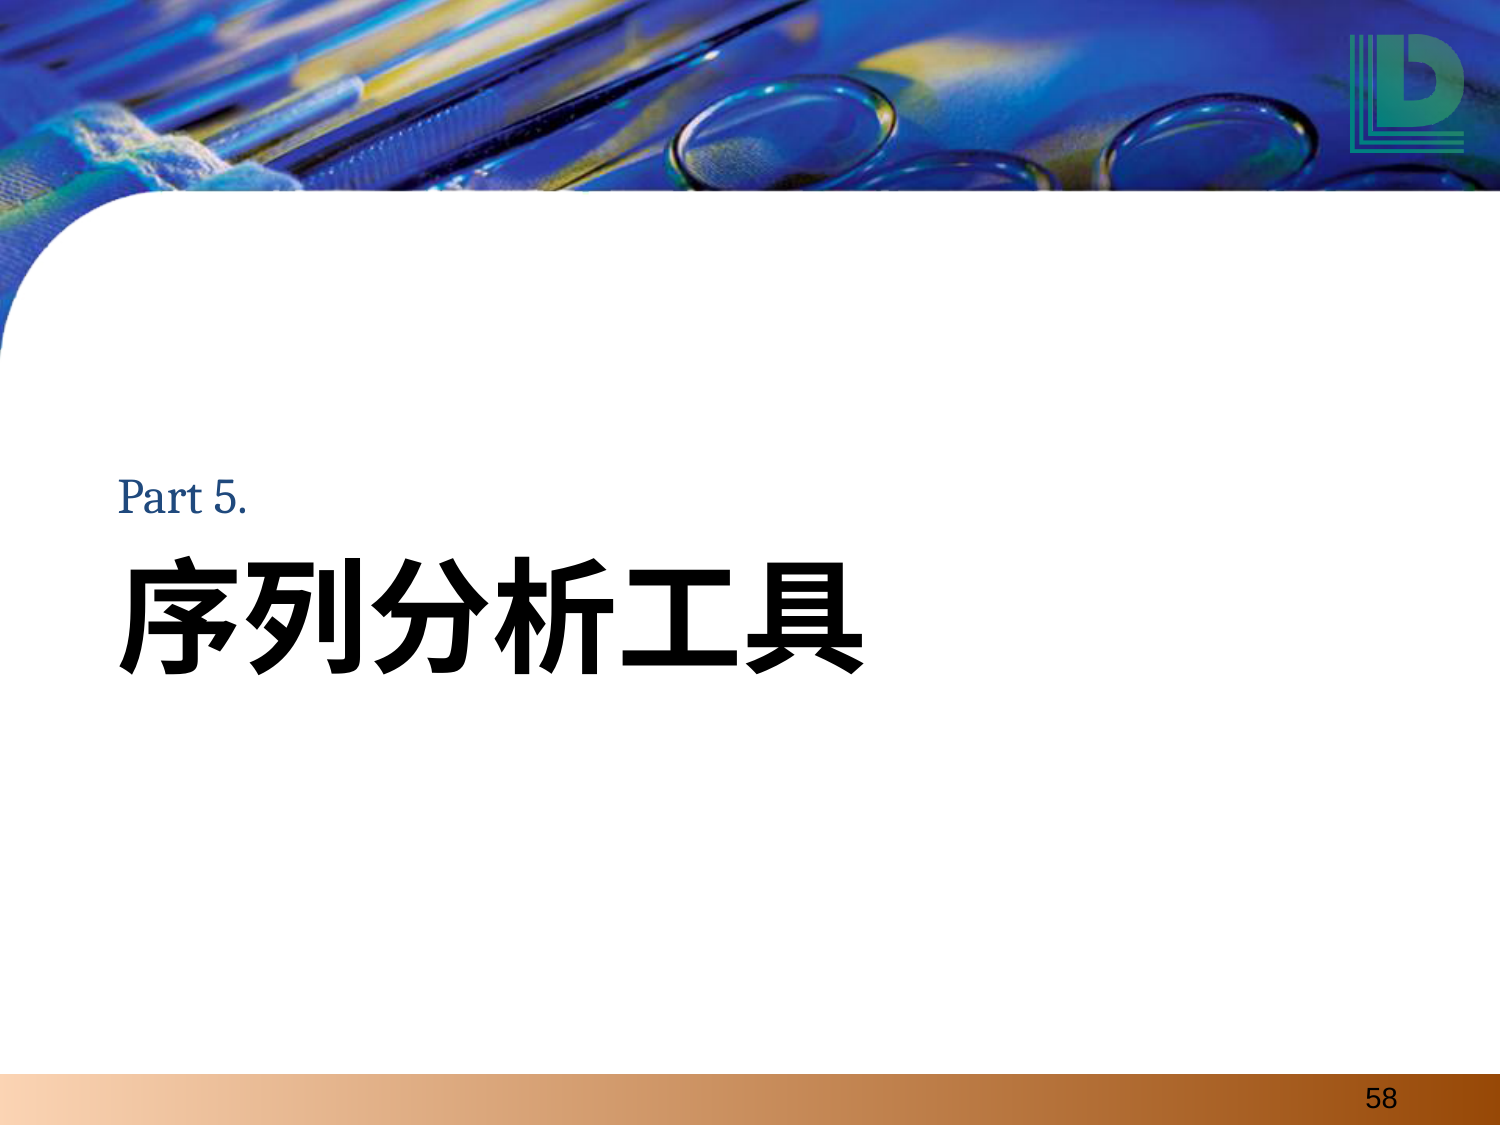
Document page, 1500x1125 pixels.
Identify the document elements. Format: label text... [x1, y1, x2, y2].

list Part 5. [102, 284, 1397, 531]
title 序列分析工具 [102, 531, 1397, 999]
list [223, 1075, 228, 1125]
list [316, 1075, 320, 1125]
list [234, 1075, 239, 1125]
picture [0, 0, 1500, 383]
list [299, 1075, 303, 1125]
slide_number ‹#› [1350, 1074, 1488, 1118]
table_cell 2 [369, 1075, 373, 1125]
